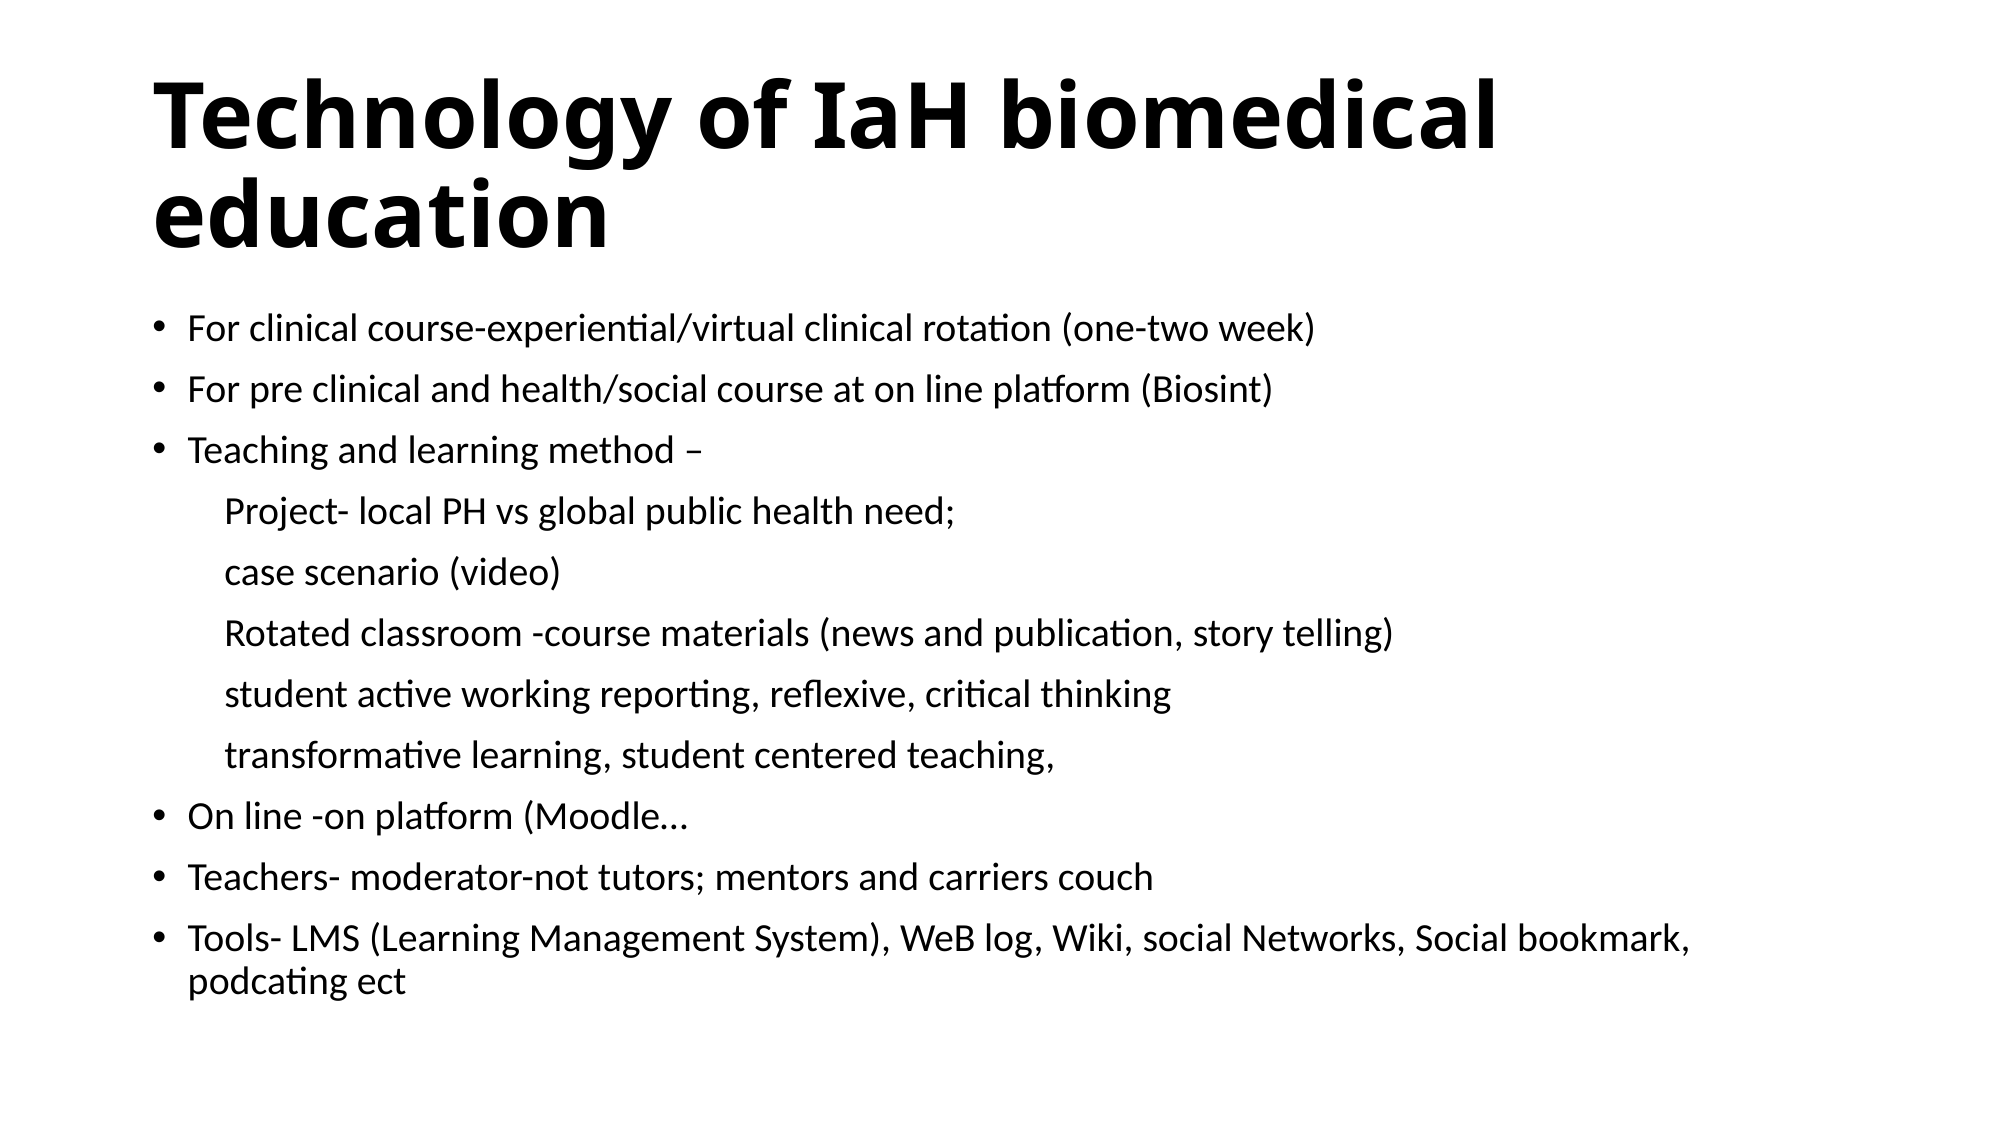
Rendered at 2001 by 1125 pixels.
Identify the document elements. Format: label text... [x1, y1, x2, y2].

title Technology of IaH biomedical education [137, 59, 1863, 278]
list For clinical course-experiential/virtual clinical rotation (one-two week) For pre clinical and health/social course at on line platform (Biosint) Teaching and learning method – Project- local PH vs global public health need; case scenario (video) Rotated classroom -course materials (news and publication, story telling) student active working reporting, reflexive, critical thinking transformative learning, student centered teaching, On line -on platform (Moodle… Teachers- moderator-not tutors; mentors and carriers couch Tools- LMS (Learning Management System), WeB log, Wiki, social Networks, Social bookmark, podcating ect [137, 299, 1863, 1014]
